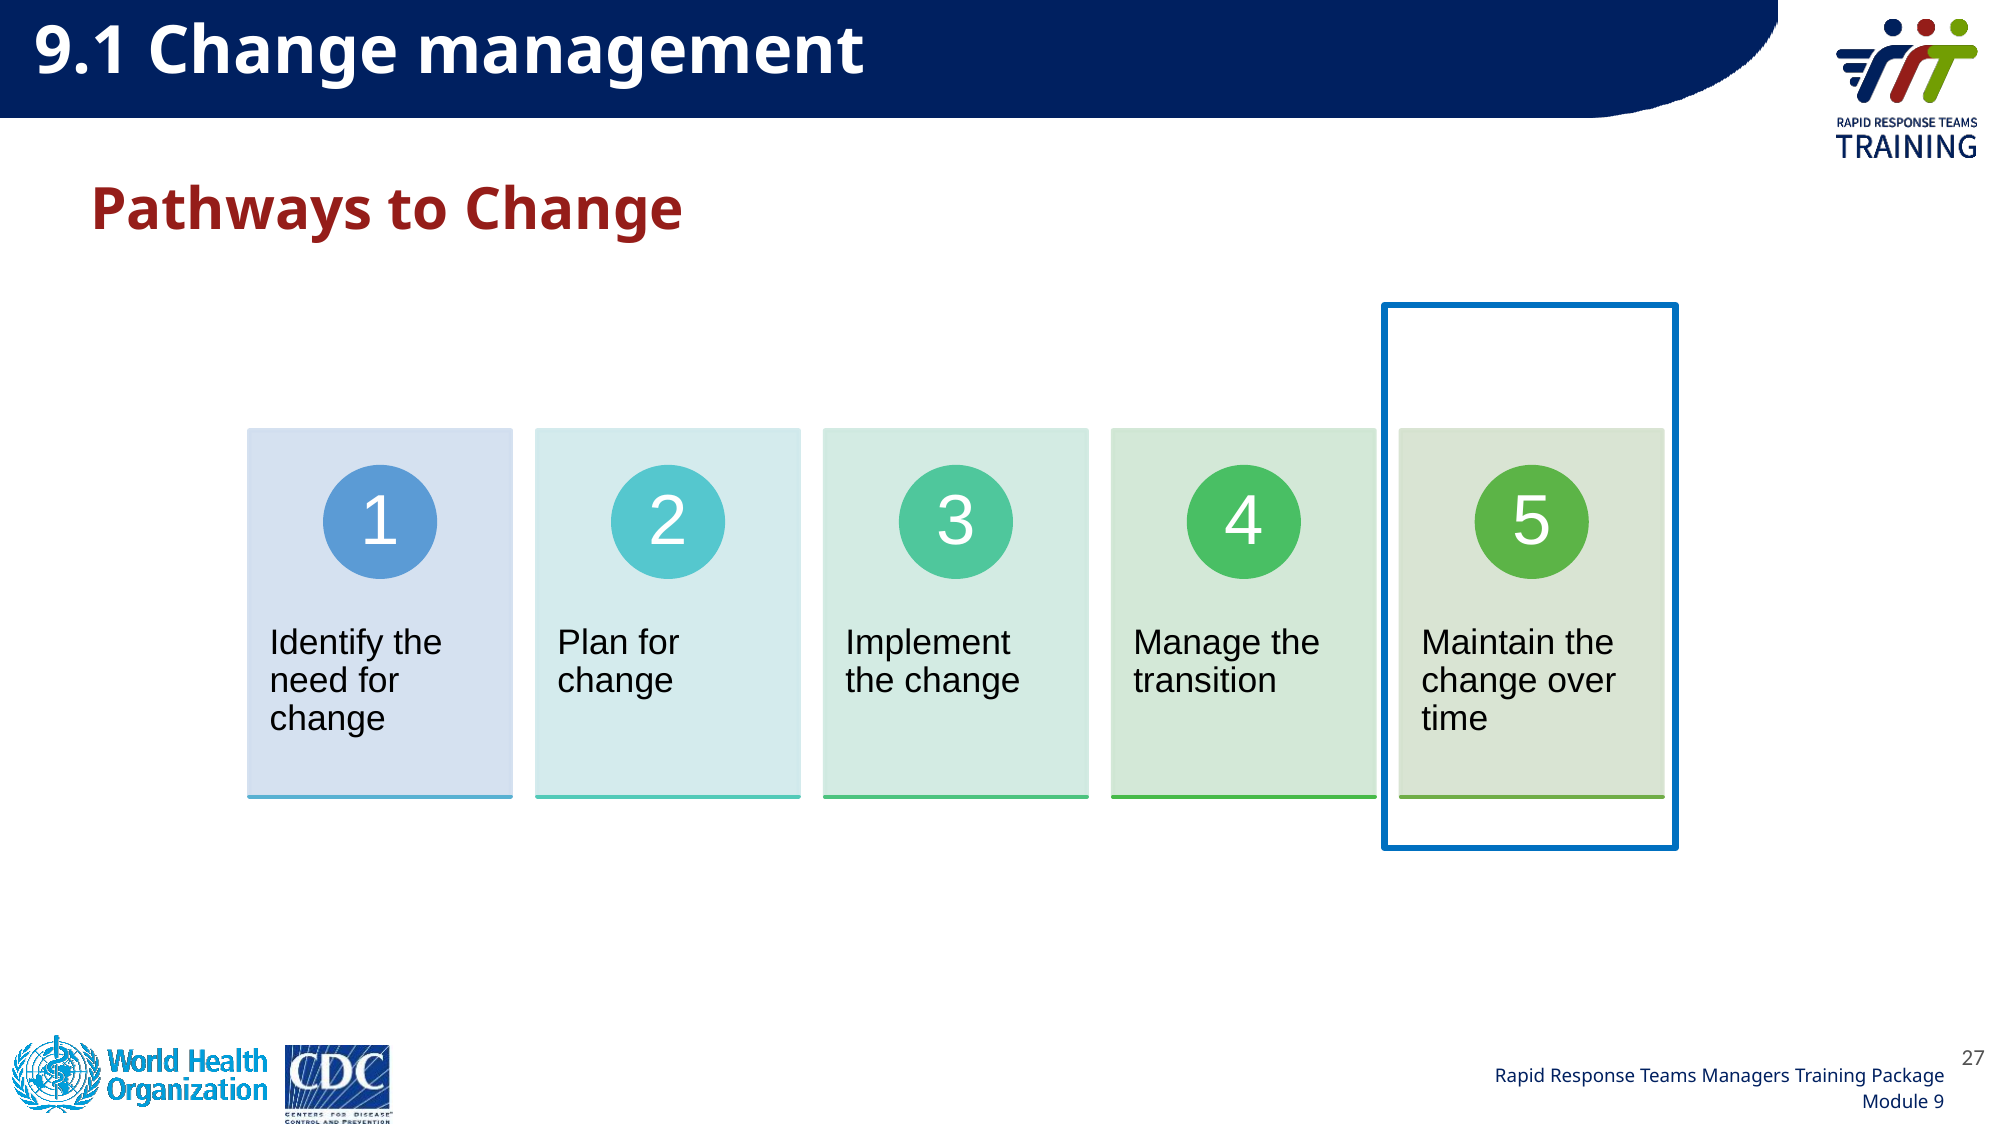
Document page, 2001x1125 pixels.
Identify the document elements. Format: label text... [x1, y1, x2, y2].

picture [34, 1058, 41, 1077]
picture [38, 1044, 53, 1052]
picture [12, 1035, 53, 1067]
picture [12, 1084, 46, 1113]
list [248, 174, 1664, 1053]
picture [50, 1109, 62, 1113]
picture [28, 1054, 36, 1077]
title Pathways to Change [82, 156, 864, 264]
slide_number 27 [1931, 1035, 2000, 1088]
picture [38, 1092, 54, 1100]
picture [46, 1056, 54, 1061]
picture [43, 1088, 54, 1094]
picture [0, 0, 1778, 118]
picture [1835, 19, 1978, 167]
text_box 9.1 Change management [19, 0, 1036, 95]
picture [285, 1053, 393, 1124]
text_box [1664, 303, 1678, 850]
picture [36, 1035, 267, 1113]
